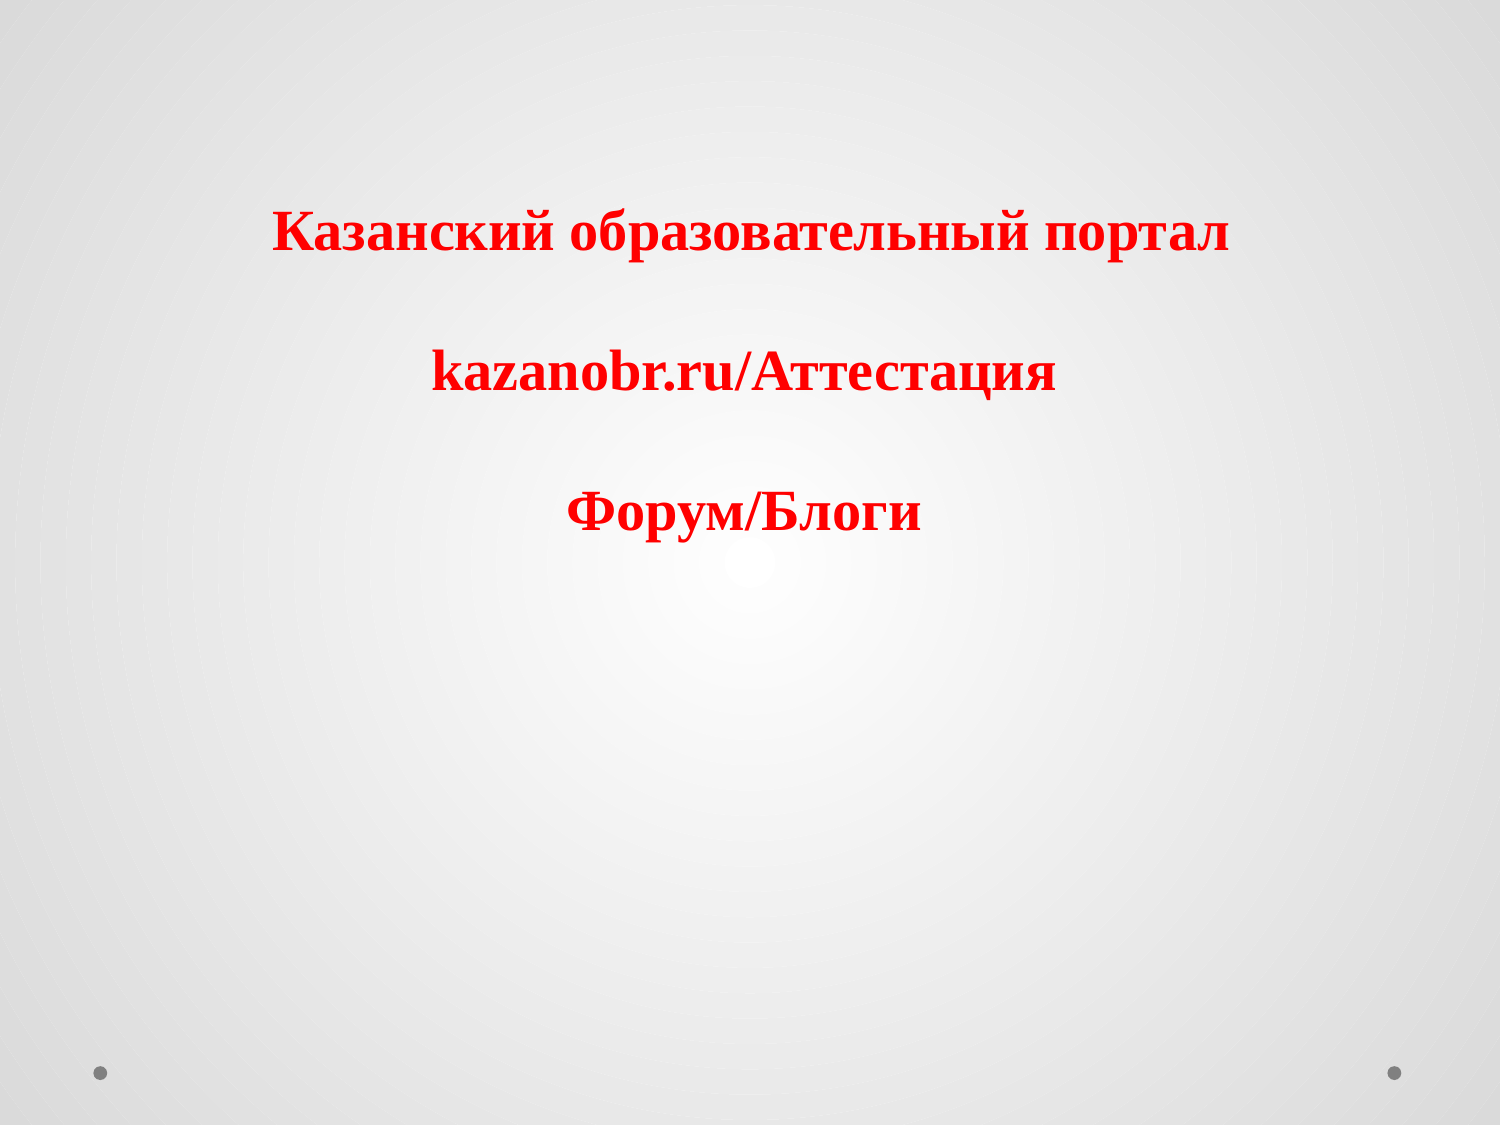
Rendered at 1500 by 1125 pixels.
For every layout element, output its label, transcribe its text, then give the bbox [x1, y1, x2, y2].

text_box Казанский образовательный портал kazanobr.ru/Аттестация Форум/Блоги [29, 0, 1459, 953]
